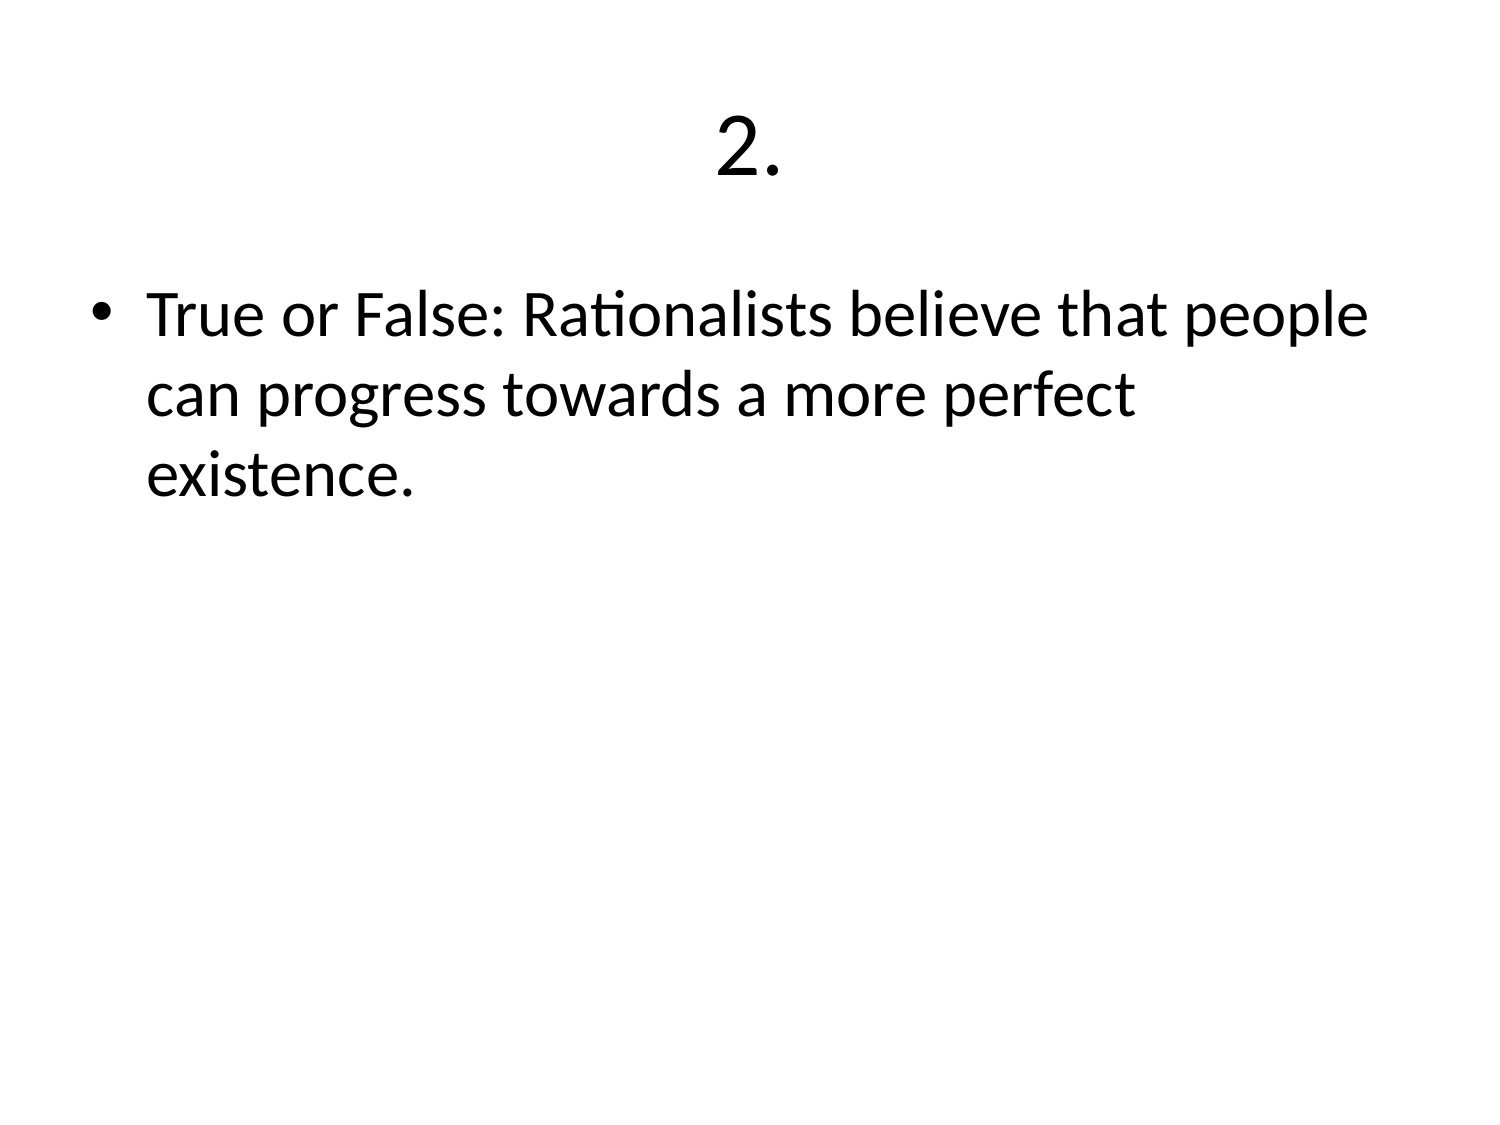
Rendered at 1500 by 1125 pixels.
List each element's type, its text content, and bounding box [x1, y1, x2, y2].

list True or False: Rationalists believe that people can progress towards a more perfect existence. [75, 262, 1425, 1005]
title 2. [75, 45, 1425, 233]
